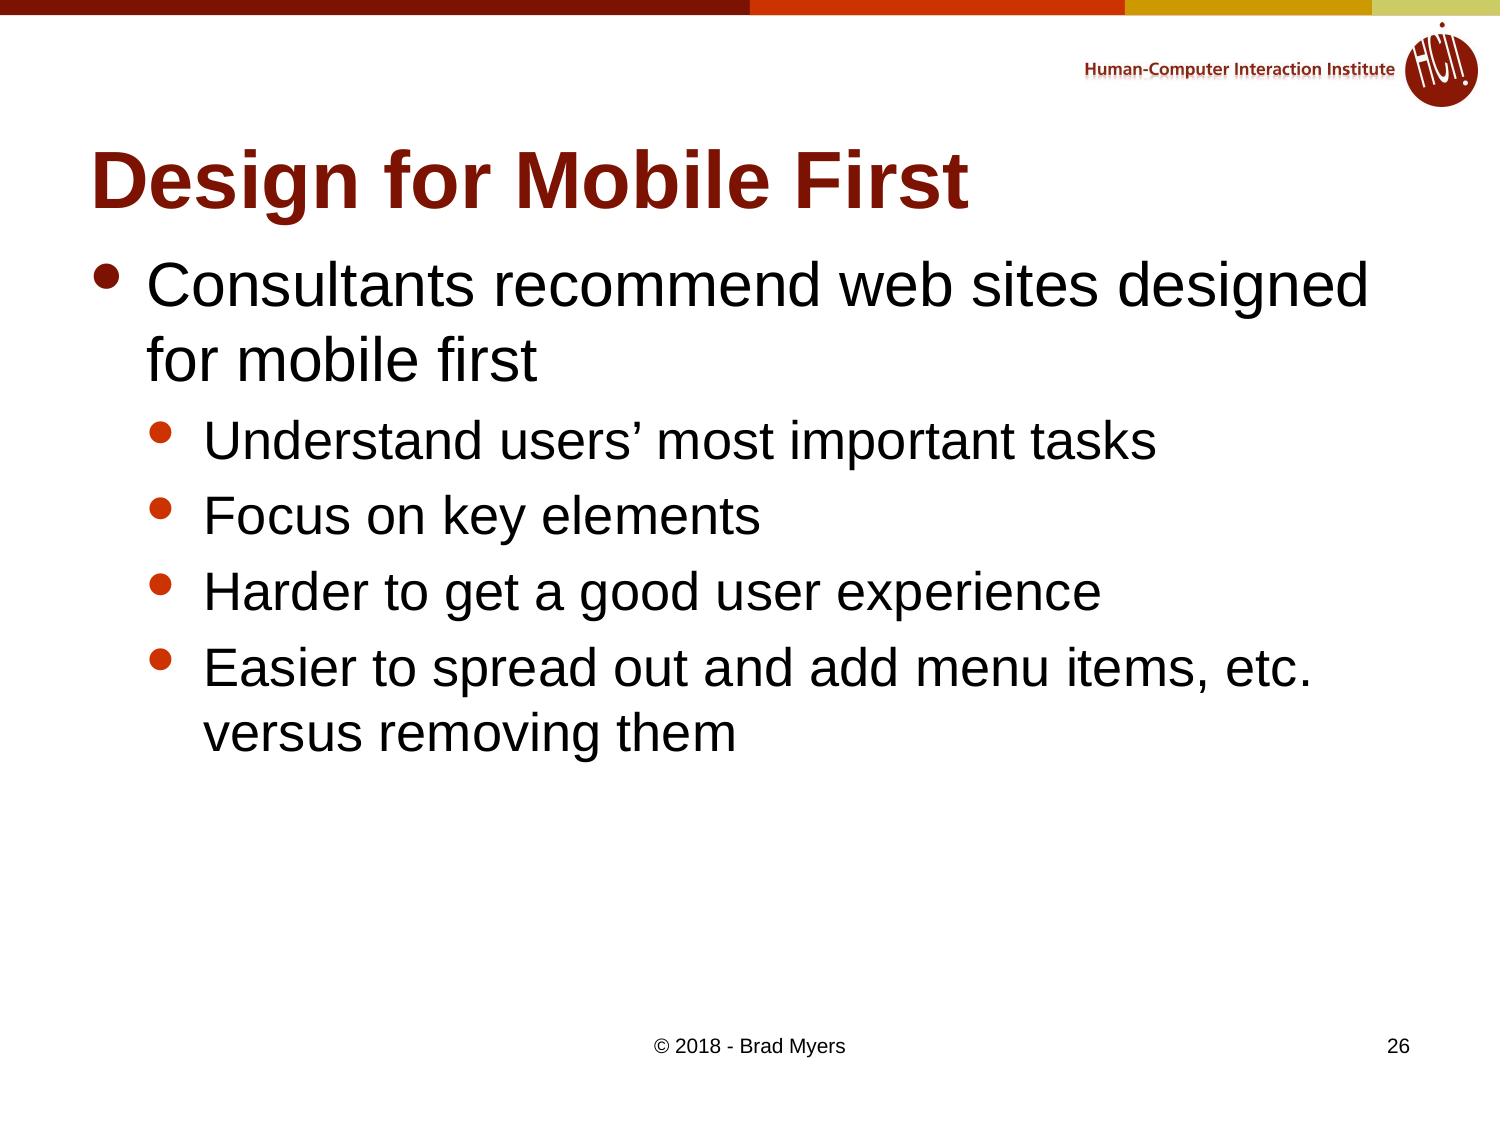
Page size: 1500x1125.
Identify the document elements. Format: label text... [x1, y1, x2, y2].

slide_number 26 [1074, 1024, 1426, 1101]
footer © 2018 - Brad Myers [512, 1024, 988, 1101]
title Design for Mobile First [74, 19, 1313, 233]
picture [1313, 22, 1478, 107]
list Consultants recommend web sites designed for mobile first Understand users’ most important tasks Focus on key elements Harder to get a good user experience Easier to spread out and add menu items, etc. versus removing them [74, 236, 1426, 940]
